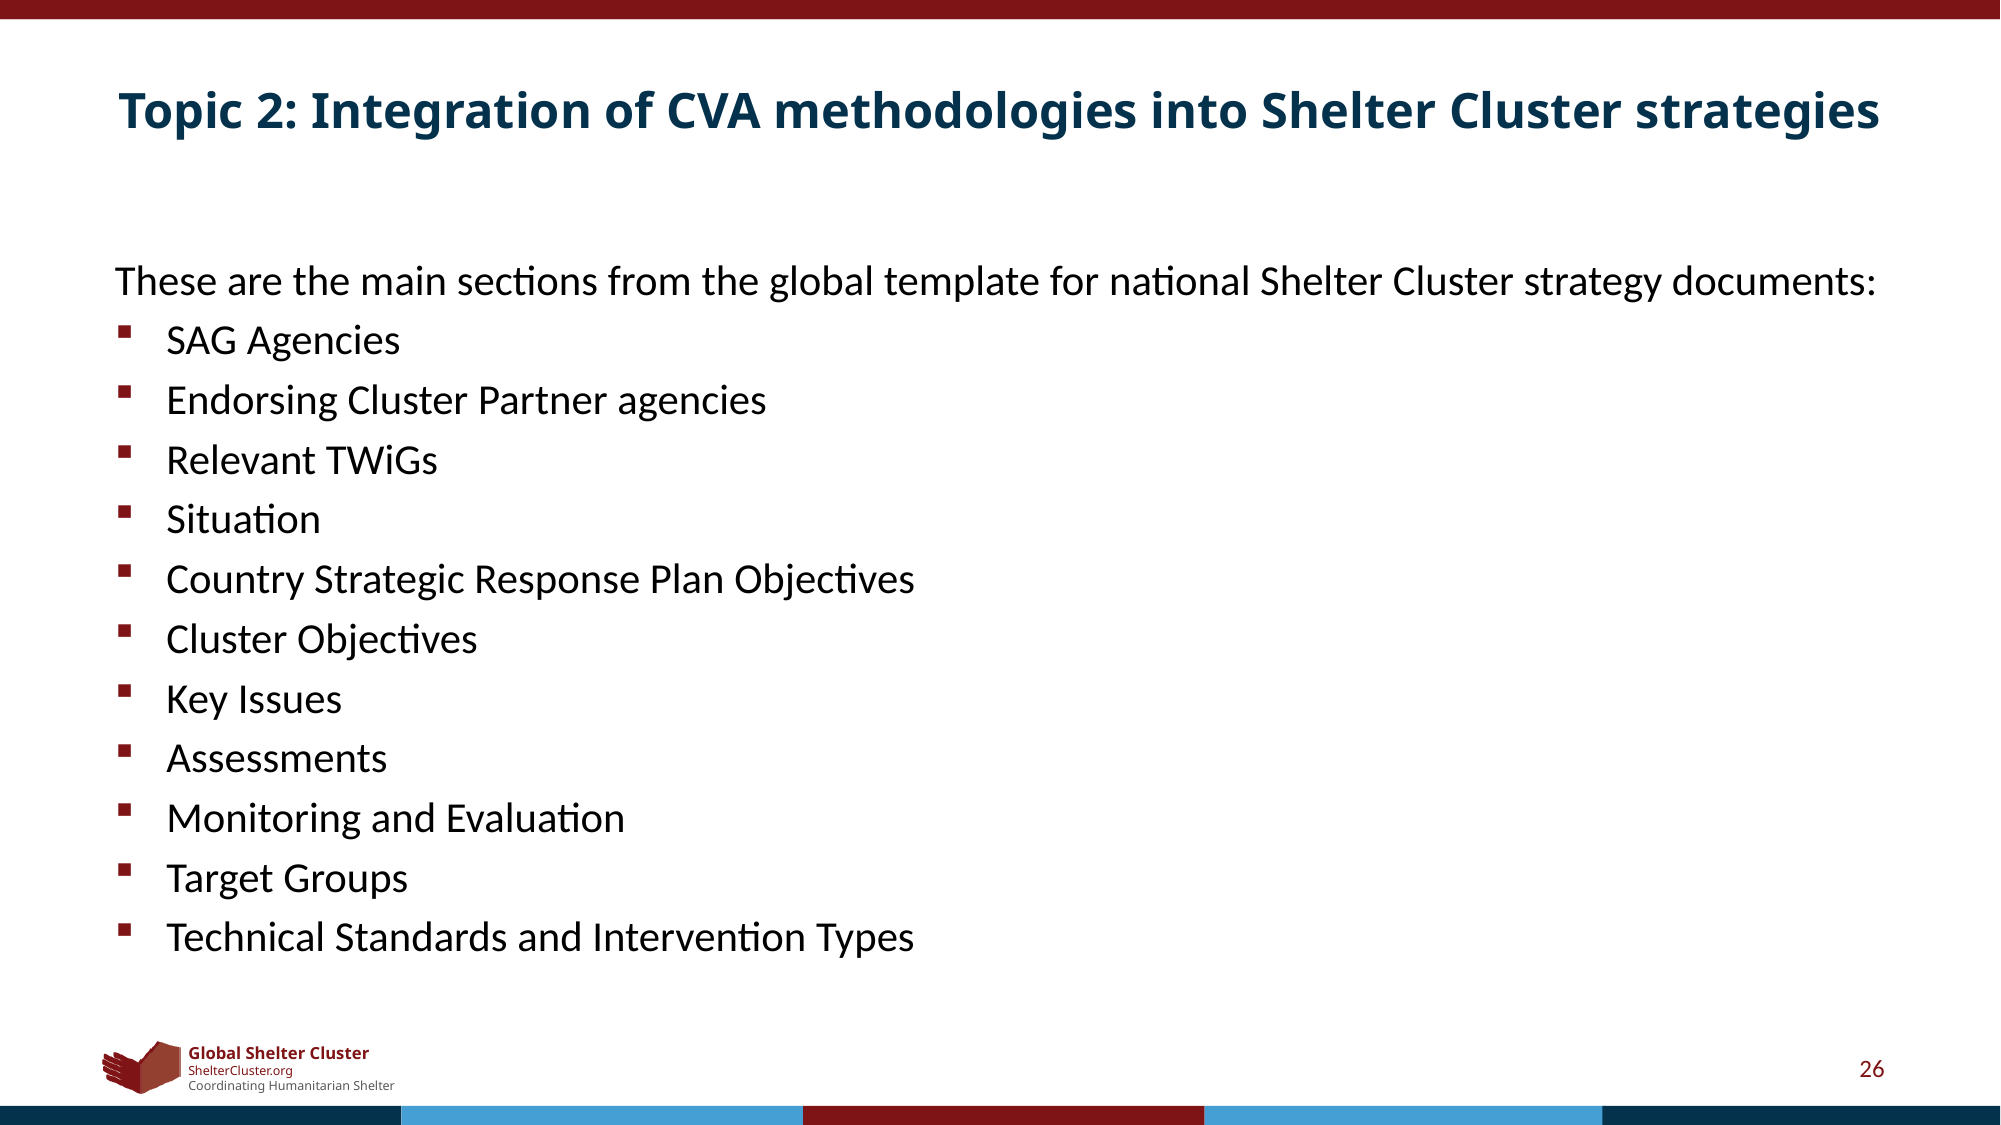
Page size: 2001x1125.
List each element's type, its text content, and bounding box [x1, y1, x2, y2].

picture [102, 1041, 181, 1094]
title Topic 2: Integration of CVA methodologies into Shelter Cluster strategies [99, 45, 1900, 233]
list These are the main sections from the global template for national Shelter Cluster strategy documents: SAG Agencies Endorsing Cluster Partner agencies Relevant TWiGs Situation Country Strategic Response Plan Objectives Cluster Objectives Key Issues Assessments Monitoring and Evaluation Target Groups Technical Standards and Intervention Types [99, 245, 1900, 1010]
slide_number 26 [1433, 1037, 1900, 1098]
